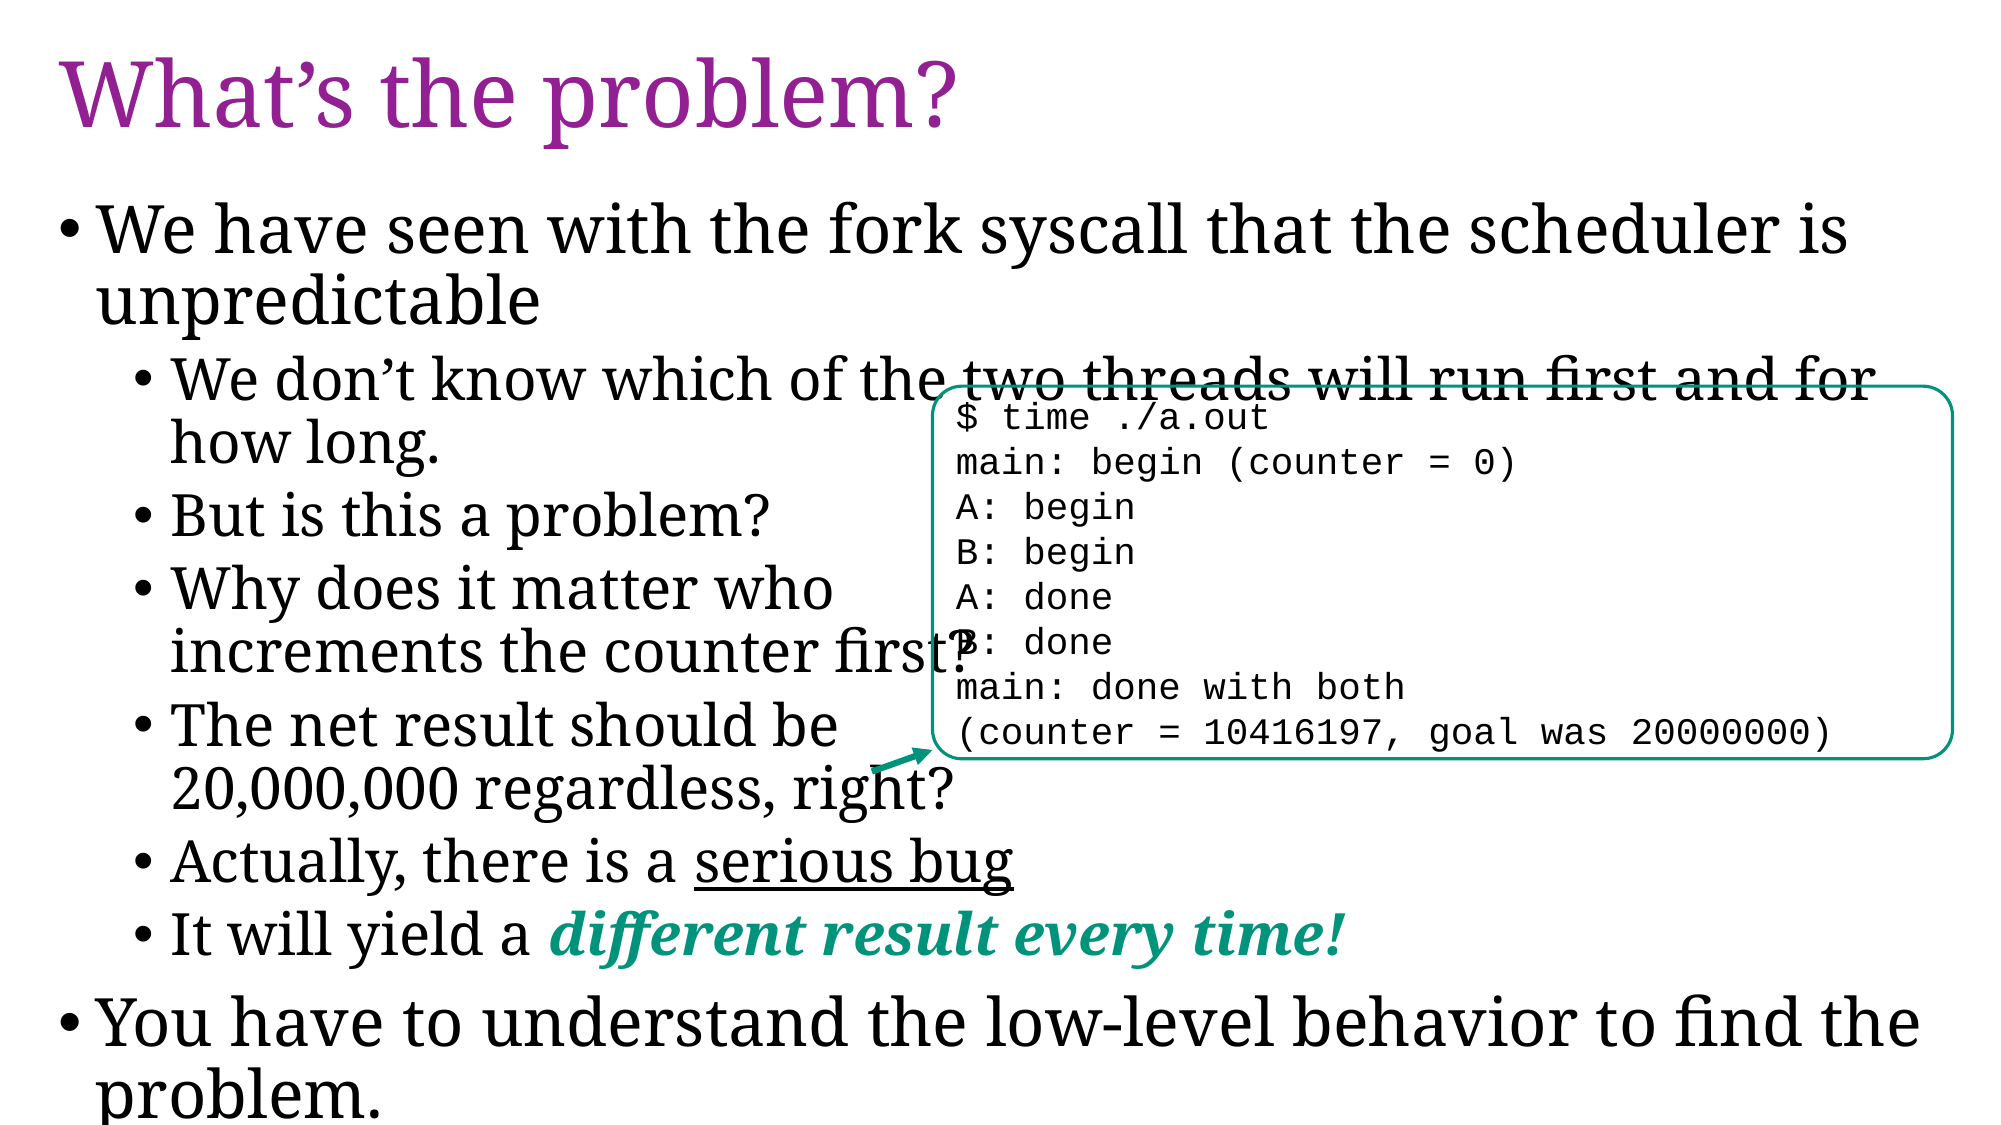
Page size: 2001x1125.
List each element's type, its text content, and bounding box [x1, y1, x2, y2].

list We have seen with the fork syscall that the scheduler is unpredictable We don’t know which of the two threads will run first and for how long. But is this a problem? Why does it matter who increments the counter first? The net result should be 20,000,000 regardless, right? Actually, there is a serious bug It will yield a different result every time! You have to understand the low-level behavior to find the problem. In short, the “counter++” operation is not atomic. [43, 188, 1953, 1106]
title What’s the problem? [43, 25, 1953, 171]
text_box $ time ./a.out main: begin (counter = 0) A: begin B: begin A: done B: done main: done with both (counter = 10416197, goal was 20000000) [931, 385, 1954, 760]
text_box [871, 749, 933, 772]
